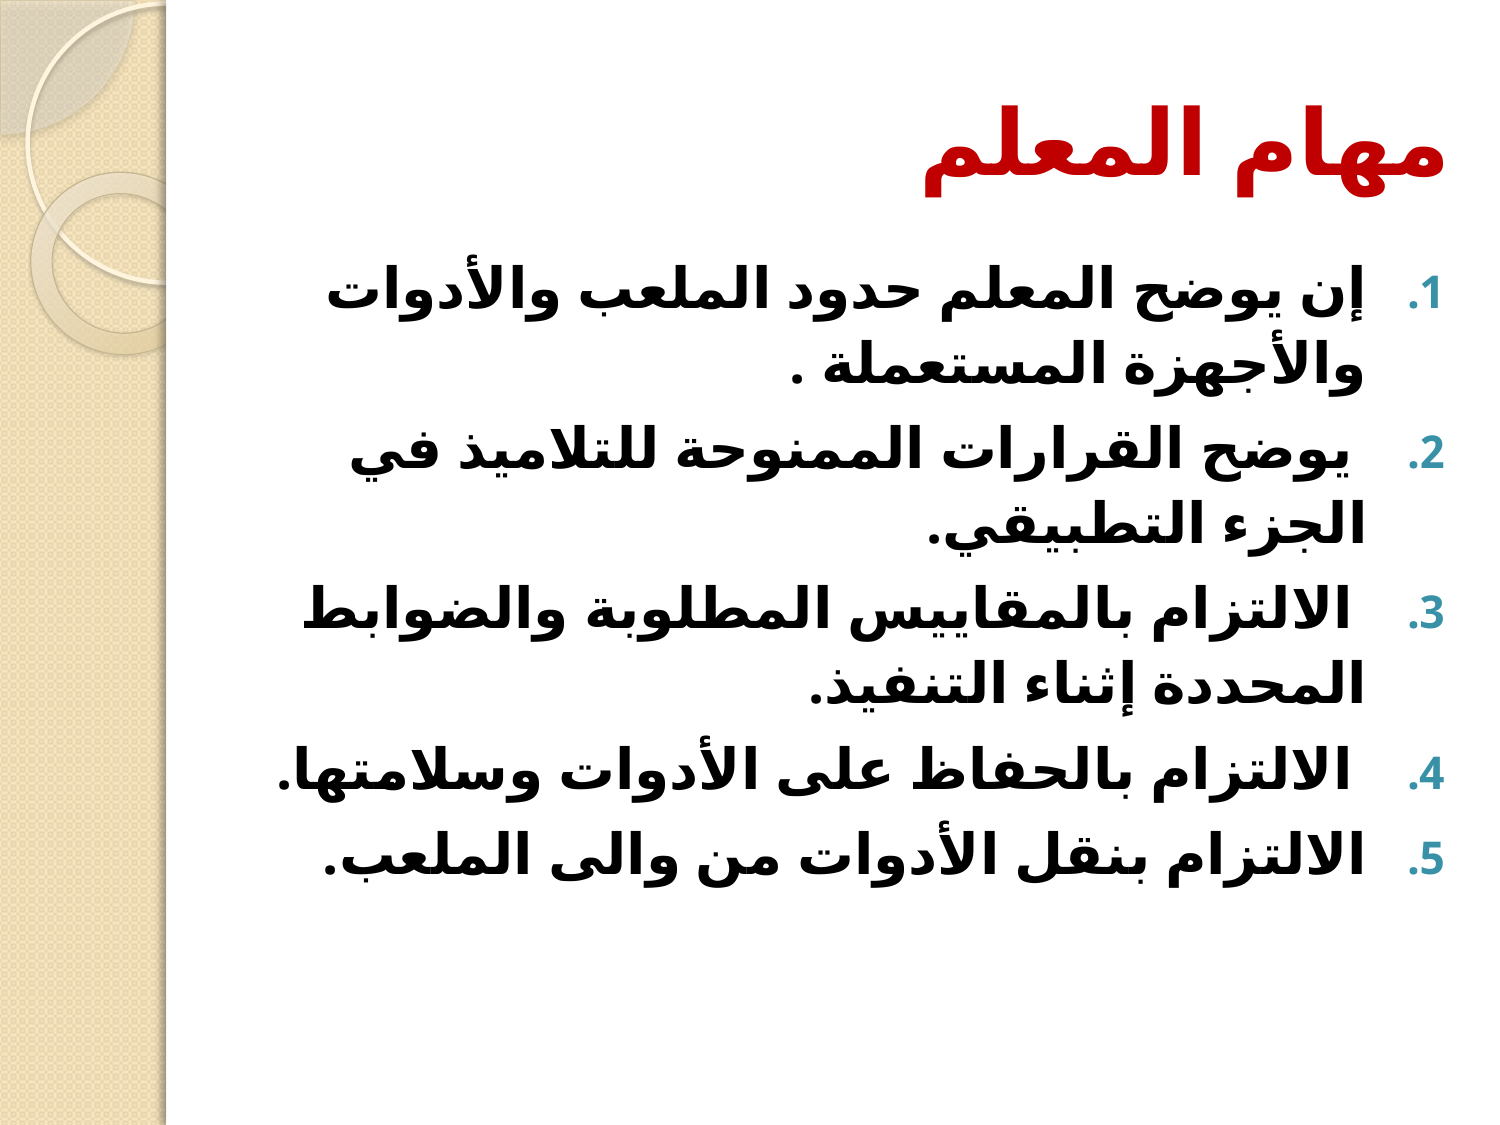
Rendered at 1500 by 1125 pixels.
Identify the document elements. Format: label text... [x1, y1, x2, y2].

list إن يوضح المعلم حدود الملعب والأدوات والأجهزة المستعملة . يوضح القرارات الممنوحة للتلاميذ في الجزء التطبيقي. الالتزام بالمقاييس المطلوبة والضوابط المحددة إثناء التنفيذ. الالتزام بالحفاظ على الأدوات وسلامتها. الالتزام بنقل الأدوات من والى الملعب. [235, 237, 1466, 1025]
title مهام المعلم [235, 45, 1466, 233]
